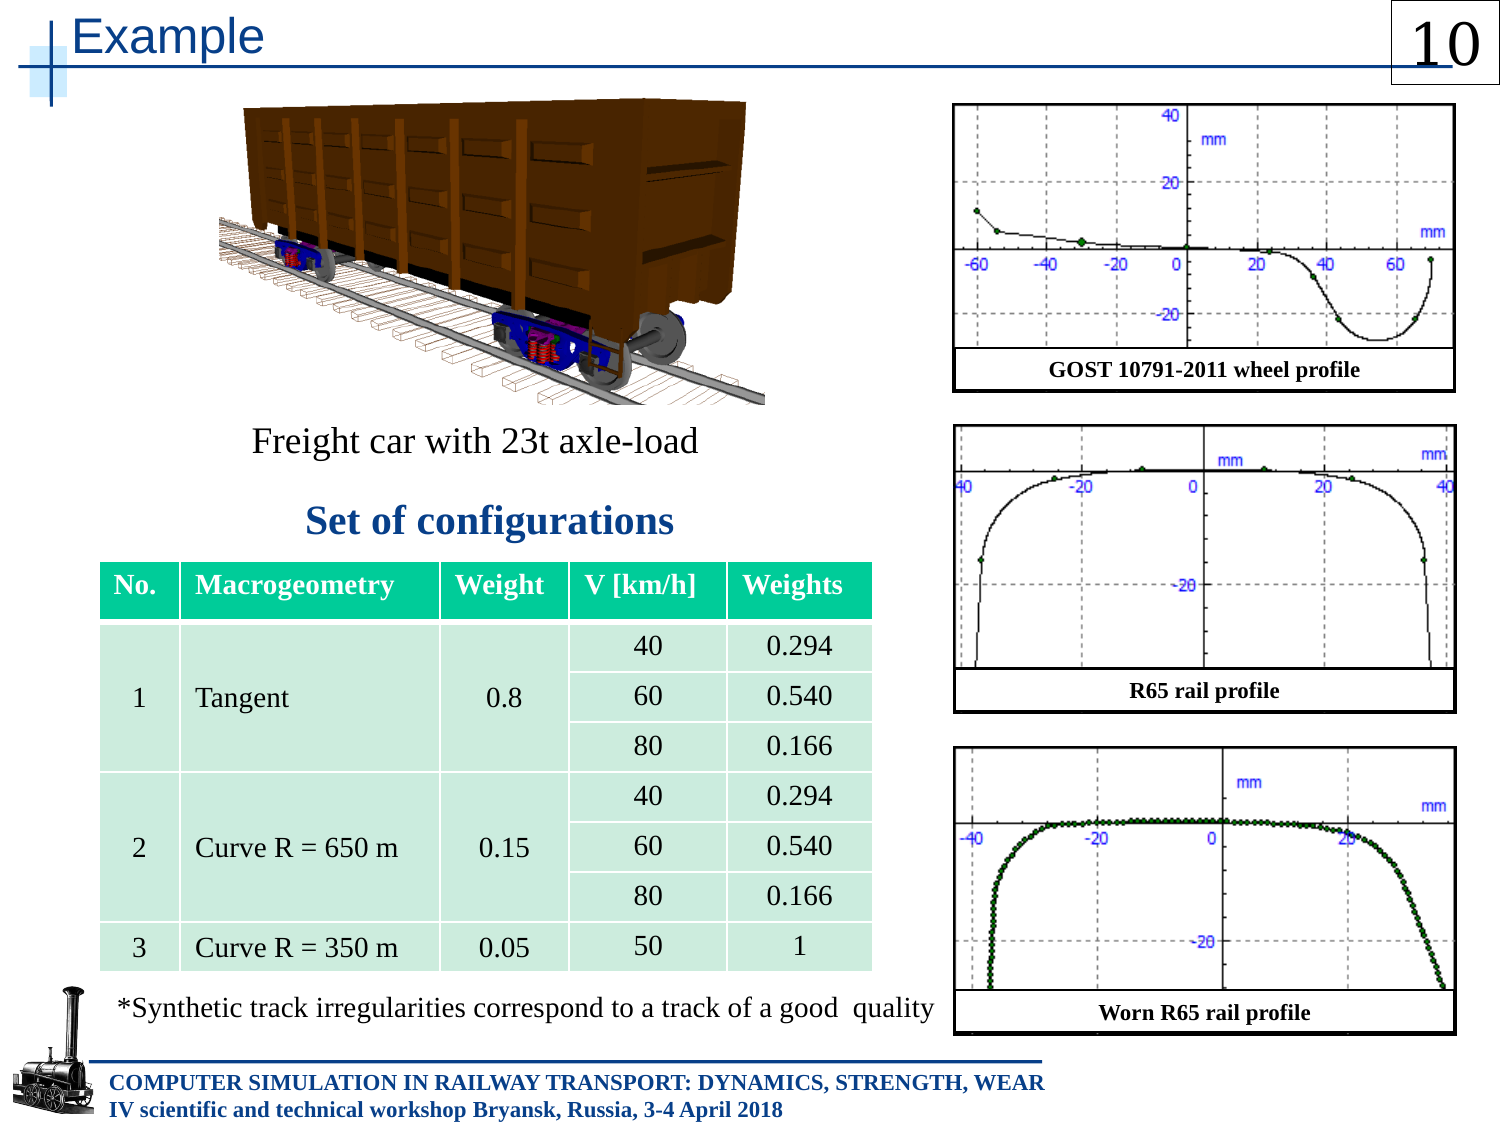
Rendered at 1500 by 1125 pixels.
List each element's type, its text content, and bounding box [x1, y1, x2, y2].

text_box *Synthetic track irregularities correspond to a track of a good quality [102, 980, 948, 1031]
text_box Freight car with 23t axle-load [236, 413, 748, 469]
title Example [70, 0, 1391, 64]
table_cell 0.294 [728, 625, 872, 671]
table_cell Curve R = 350 m [181, 923, 439, 971]
table_cell 0.294 [728, 773, 872, 821]
text_box Set of configurations [290, 485, 690, 551]
table_cell Tangent [181, 625, 439, 771]
table_cell 80 [570, 873, 726, 921]
picture [13, 984, 94, 1114]
table_cell 1 [100, 625, 179, 771]
table_cell 0.540 [728, 823, 872, 871]
table_header No. [100, 562, 179, 619]
table_cell 40 [570, 625, 726, 671]
picture [219, 72, 766, 405]
table_cell 0.540 [728, 673, 872, 721]
picture [953, 423, 1457, 714]
text_box 10 [1391, 0, 1500, 85]
table_cell 50 [570, 923, 726, 971]
picture [952, 103, 1457, 393]
table_cell 0.166 [728, 873, 872, 921]
table_cell 60 [570, 673, 726, 721]
table_cell 0.8 [441, 625, 568, 771]
table_cell 40 [570, 773, 726, 821]
table_header Weights [728, 562, 872, 619]
table_header Weight [441, 562, 568, 619]
table_cell 0.05 [441, 923, 568, 971]
table_cell 2 [100, 773, 179, 921]
table_cell Curve R = 650 m [181, 773, 439, 921]
table_cell 0.166 [728, 723, 872, 771]
table_cell 80 [570, 723, 726, 771]
table_cell 60 [570, 823, 726, 871]
table_header V [km/h] [570, 562, 726, 619]
table_header Macrogeometry [181, 562, 439, 619]
picture [953, 745, 1457, 1036]
table_cell 1 [728, 923, 872, 971]
table_cell 0.15 [441, 773, 568, 921]
table_cell 3 [100, 923, 179, 971]
